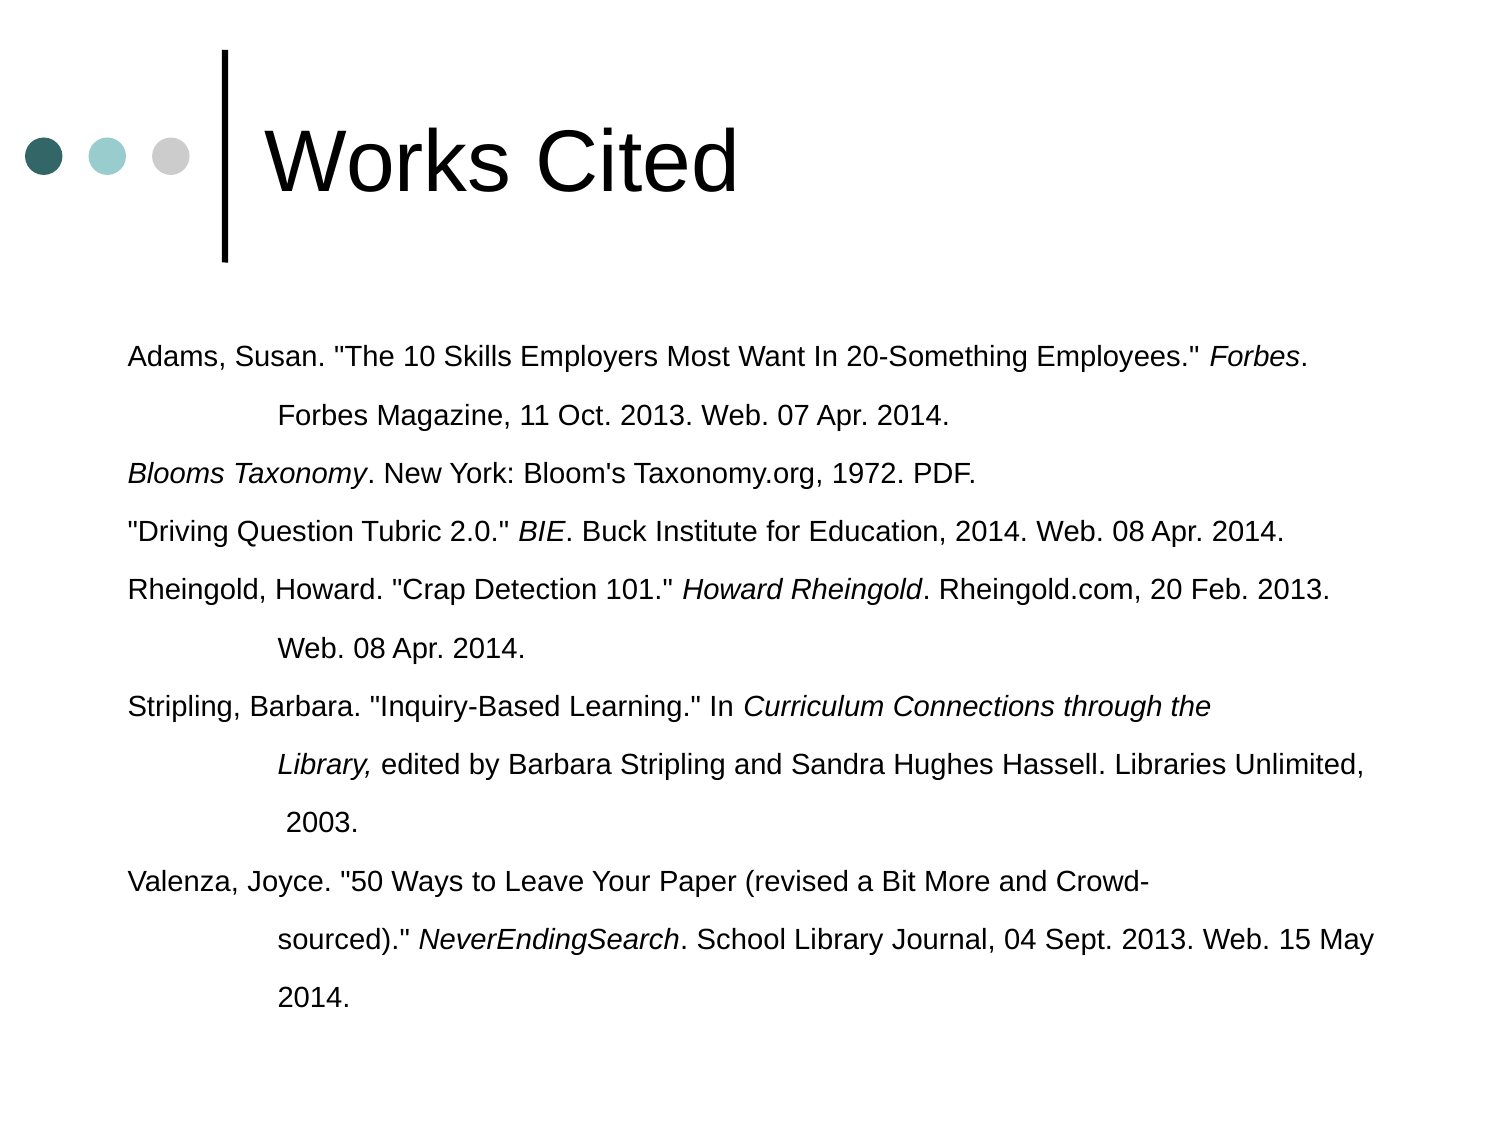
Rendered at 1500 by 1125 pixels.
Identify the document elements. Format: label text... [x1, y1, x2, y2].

title Works Cited [249, 31, 1400, 282]
list Adams, Susan. "The 10 Skills Employers Most Want In 20-Something Employees." Forbes. Forbes Magazine, 11 Oct. 2013. Web. 07 Apr. 2014. Blooms Taxonomy. New York: Bloom's Taxonomy.org, 1972. PDF. "Driving Question Tubric 2.0." BIE. Buck Institute for Education, 2014. Web. 08 Apr. 2014. Rheingold, Howard. "Crap Detection 101." Howard Rheingold. Rheingold.com, 20 Feb. 2013. Web. 08 Apr. 2014. Stripling, Barbara. "Inquiry-Based Learning." In Curriculum Connections through the Library, edited by Barbara Stripling and Sandra Hughes Hassell. Libraries Unlimited, 2003. Valenza, Joyce. "50 Ways to Leave Your Paper (revised a Bit More and Crowd- sourced)." NeverEndingSearch. School Library Journal, 04 Sept. 2013. Web. 15 May 2014. [112, 312, 1400, 988]
